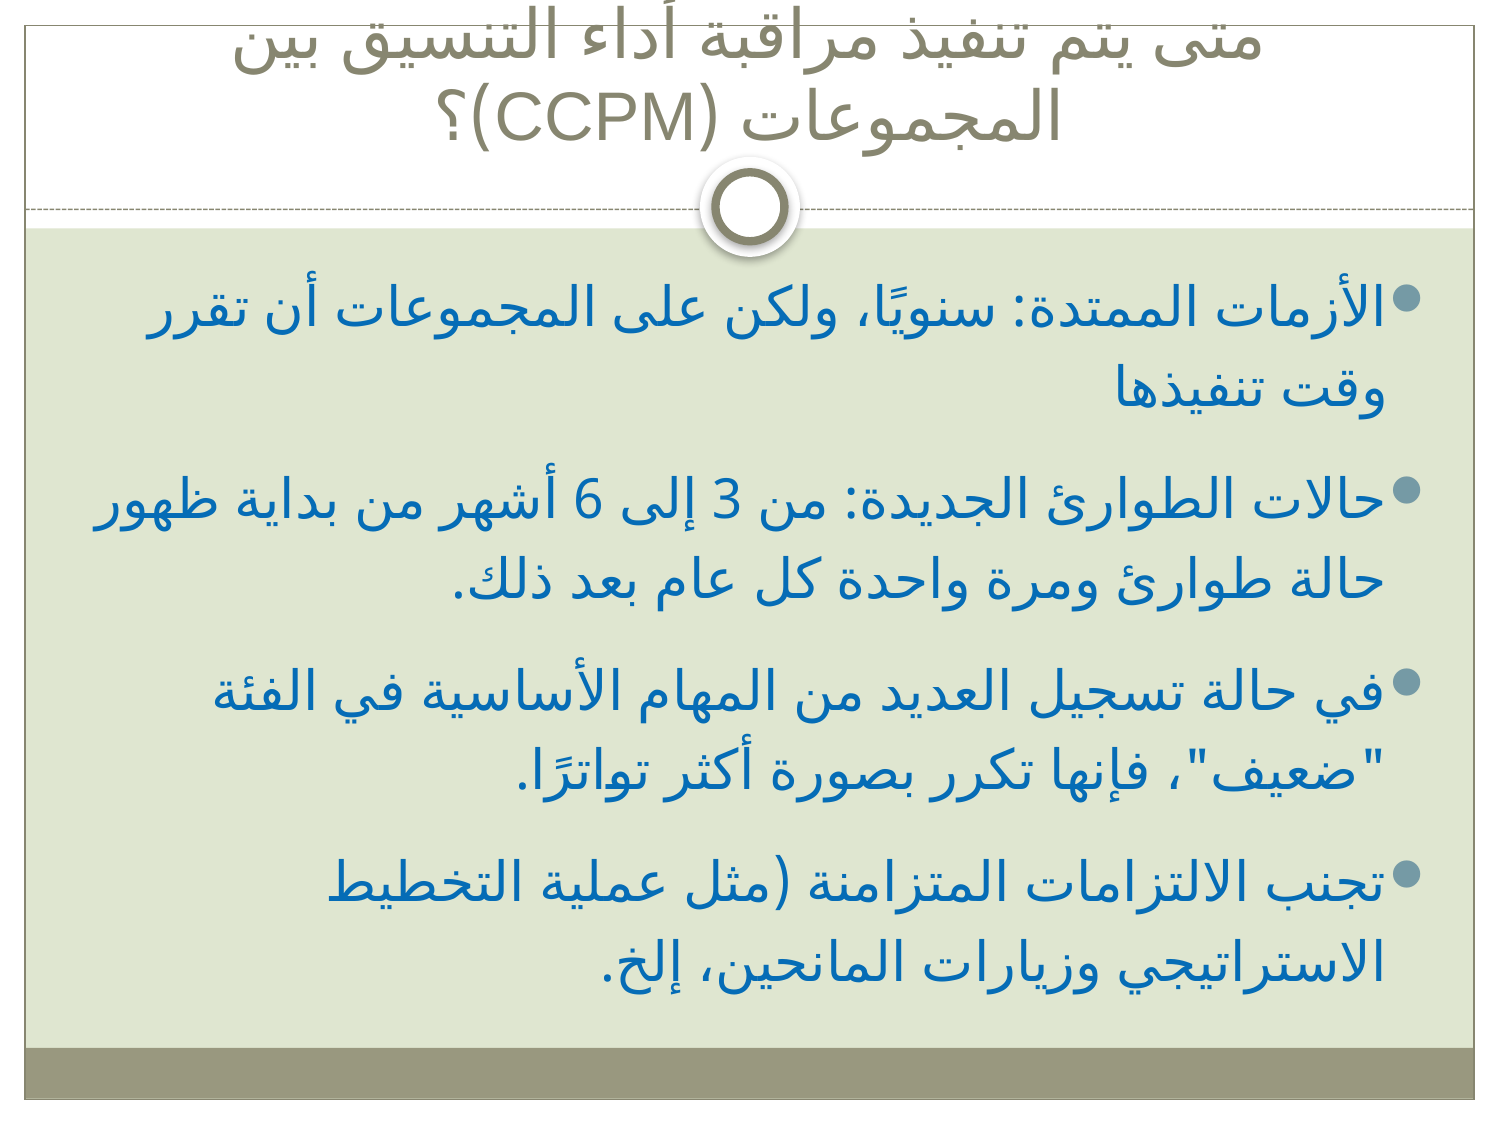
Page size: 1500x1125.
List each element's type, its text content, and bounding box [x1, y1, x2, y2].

list الأزمات الممتدة: سنويًا، ولكن على المجموعات أن تقرر وقت تنفيذها حالات الطوارئ الجديدة: من 3 إلى 6 أشهر من بداية ظهور حالة طوارئ ومرة واحدة كل عام بعد ذلك. في حالة تسجيل العديد من المهام الأساسية في الفئة "ضعيف"، فإنها تكرر بصورة أكثر تواترًا. تجنب الالتزامات المتزامنة (مثل عملية التخطيط الاستراتيجي وزيارات المانحين، إلخ. [49, 250, 1445, 1001]
title متى يتم تنفيذ مراقبة أداء التنسيق بين المجموعات (CCPM)؟ [49, 37, 1450, 162]
